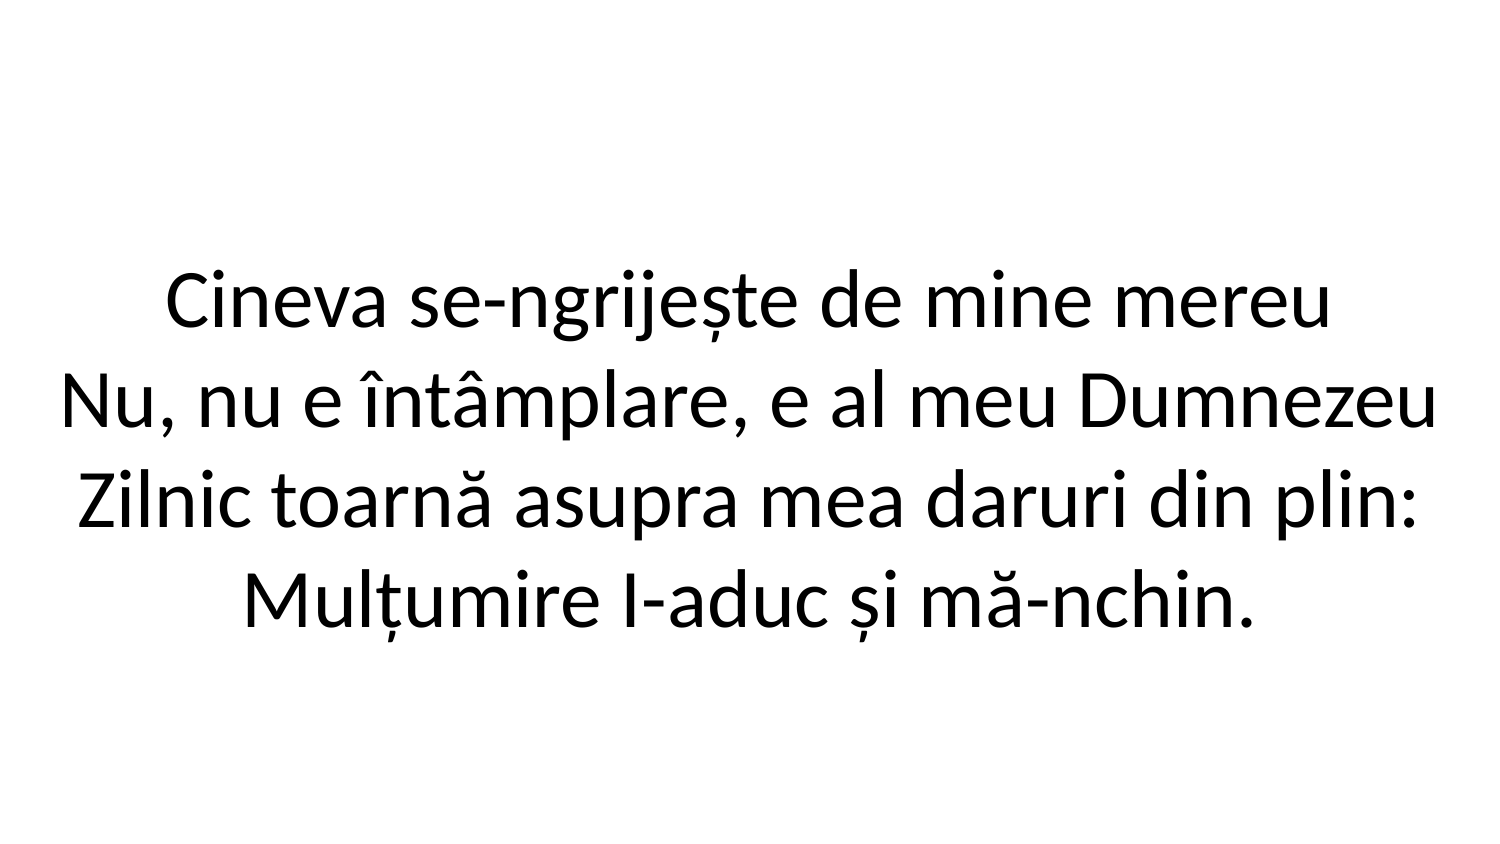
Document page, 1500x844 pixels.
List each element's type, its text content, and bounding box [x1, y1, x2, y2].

text_box Cineva se-ngrijește de mine mereu Nu, nu e întâmplare, e al meu Dumnezeu Zilnic toarnă asupra mea daruri din plin: Mulțumire I-aduc și mă-nchin. [44, 192, 1456, 652]
